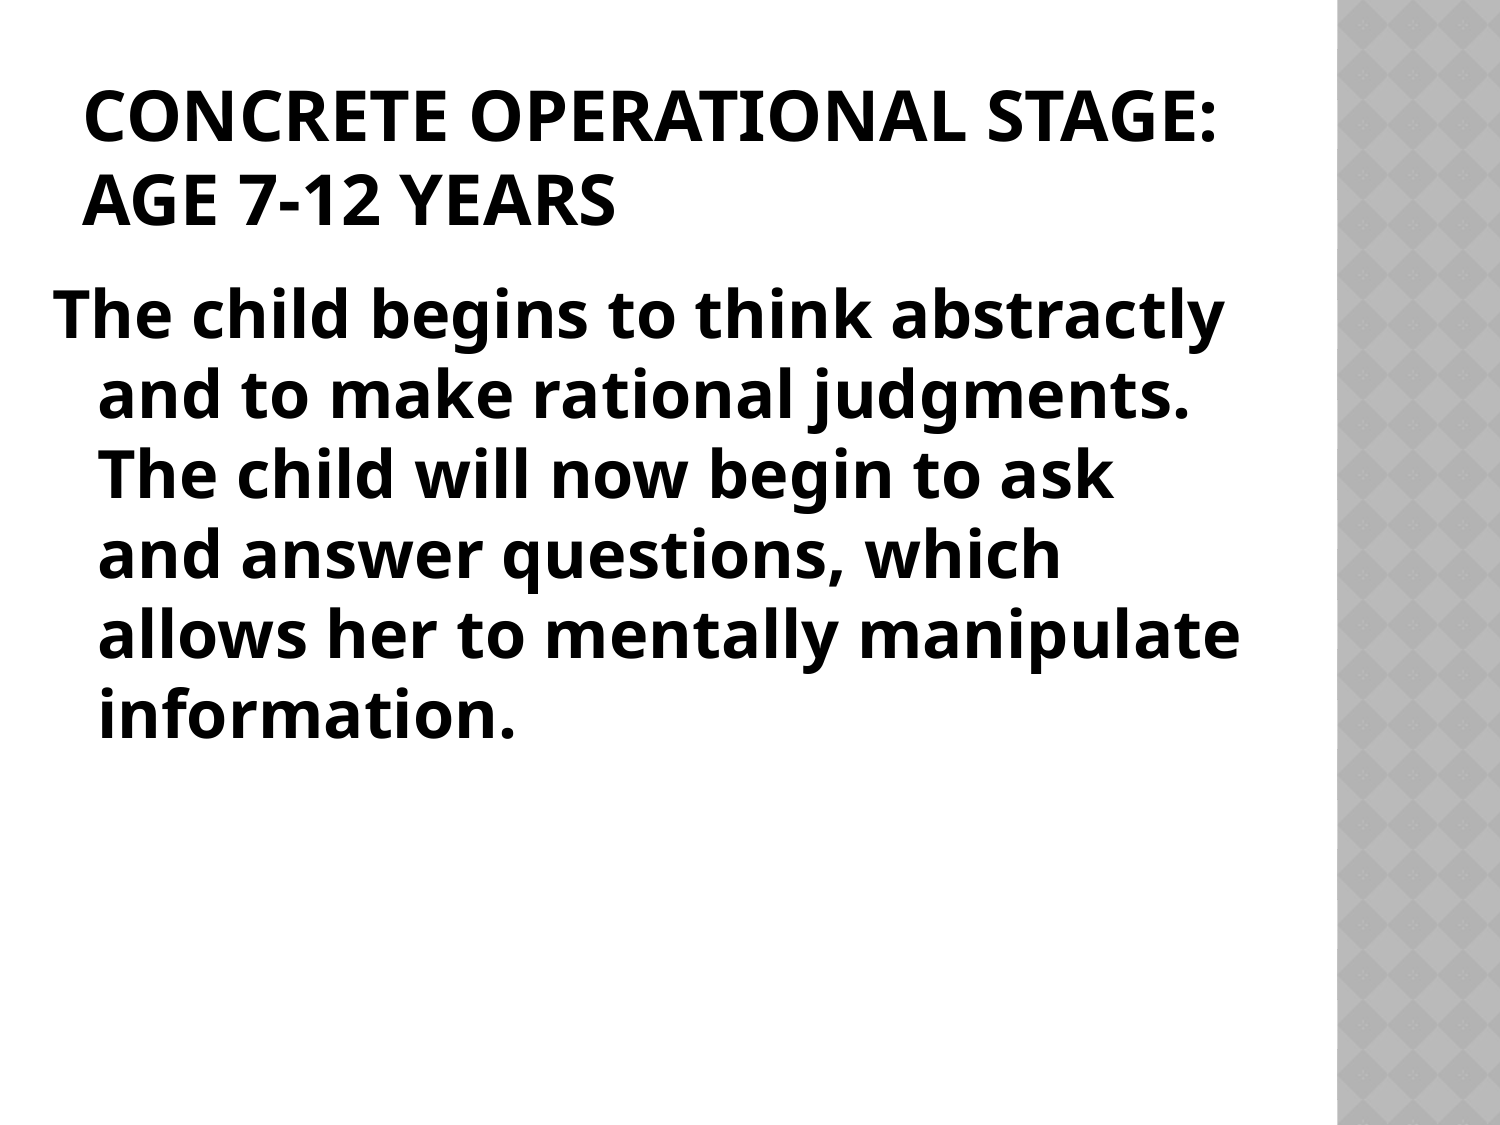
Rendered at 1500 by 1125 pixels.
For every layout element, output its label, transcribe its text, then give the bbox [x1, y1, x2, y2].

list The child begins to think abstractly and to make rational judgments. The child will now begin to ask and answer questions, which allows her to mentally manipulate information. [37, 264, 1263, 1059]
title Concrete Operational Stage: age 7-12 years [75, 52, 1263, 240]
